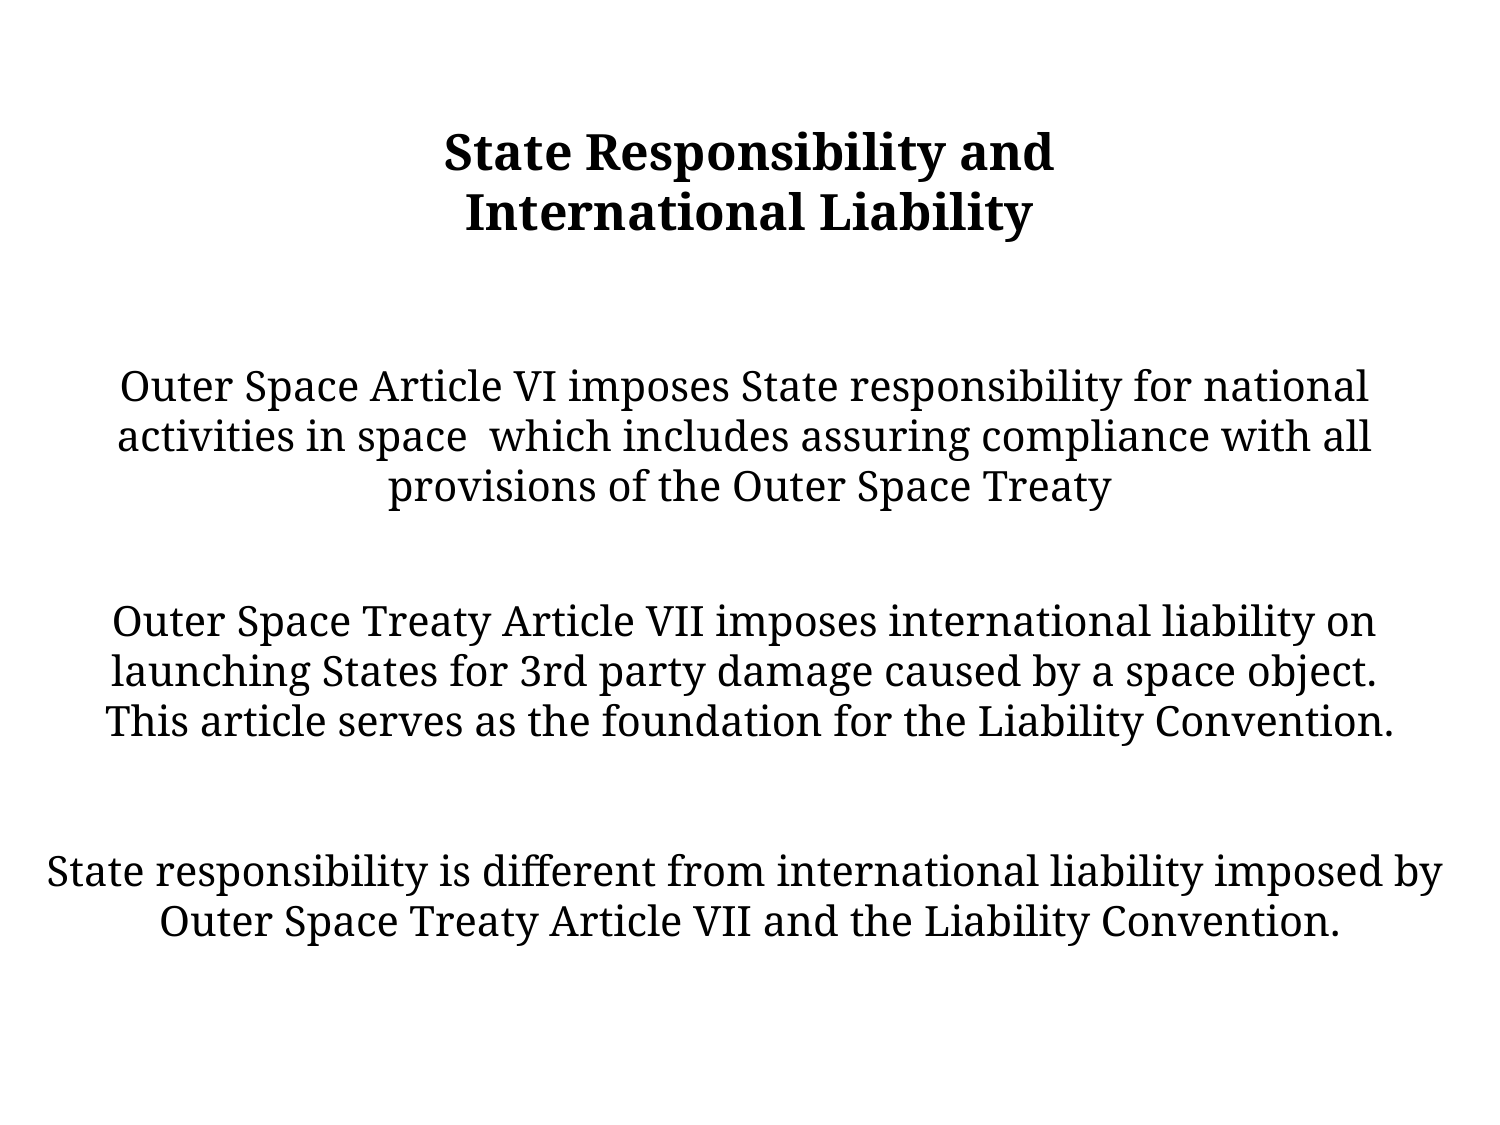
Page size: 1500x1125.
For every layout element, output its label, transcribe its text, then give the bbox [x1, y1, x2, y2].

text_box Outer Space Treaty Article VII imposes international liability on launching States for 3rd party damage caused by a space object. This article serves as the foundation for the Liability Convention. [0, 587, 1500, 753]
text_box State responsibility is different from international liability imposed by Outer Space Treaty Article VII and the Liability Convention. [0, 837, 1500, 953]
text_box State Responsibility and International Liability Outer Space Article VI imposes State responsibility for national activities in space which includes assuring compliance with all provisions of the Outer Space Treaty [0, 112, 1500, 518]
